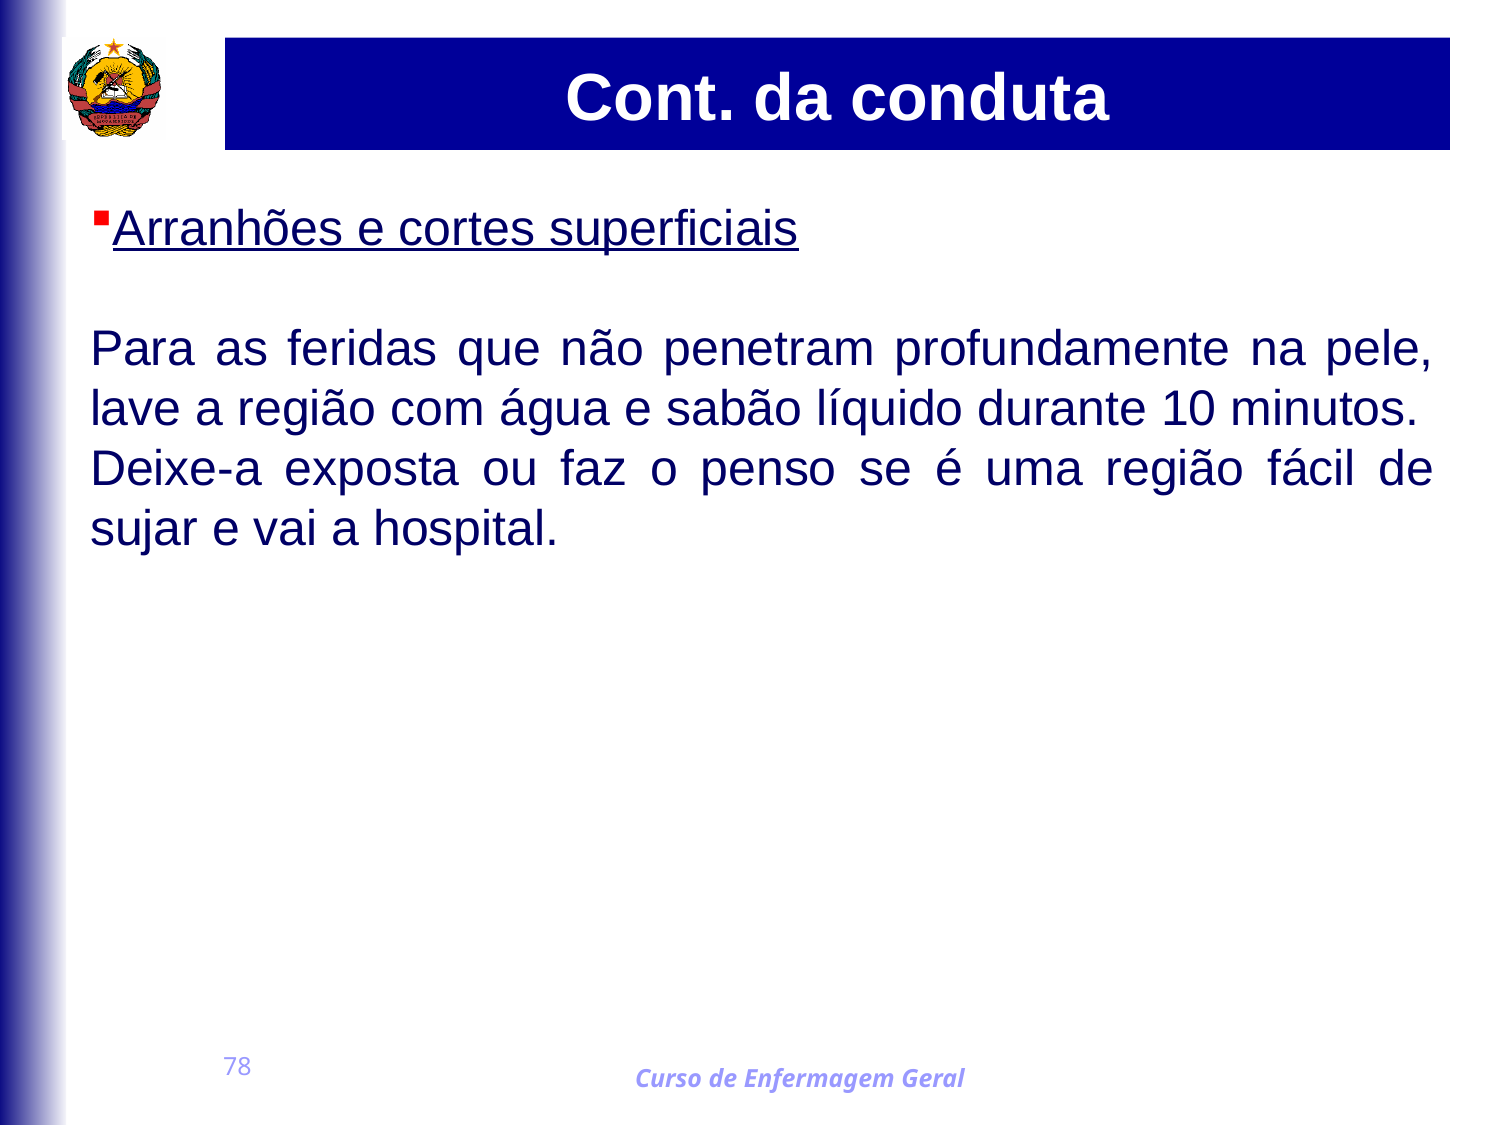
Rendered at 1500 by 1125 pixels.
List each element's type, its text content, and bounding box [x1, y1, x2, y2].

title Cont. da conduta [224, 37, 1451, 151]
footer Curso de Enfermagem Geral [499, 1049, 1101, 1101]
list Arranhões e cortes superficiais Para as feridas que não penetram profundamente na pele, lave a região com água e sabão líquido durante 10 minutos. Deixe-a exposta ou faz o penso se é uma região fácil de sujar e vai a hospital. [74, 187, 1451, 1013]
slide_number 78 [62, 1037, 413, 1098]
